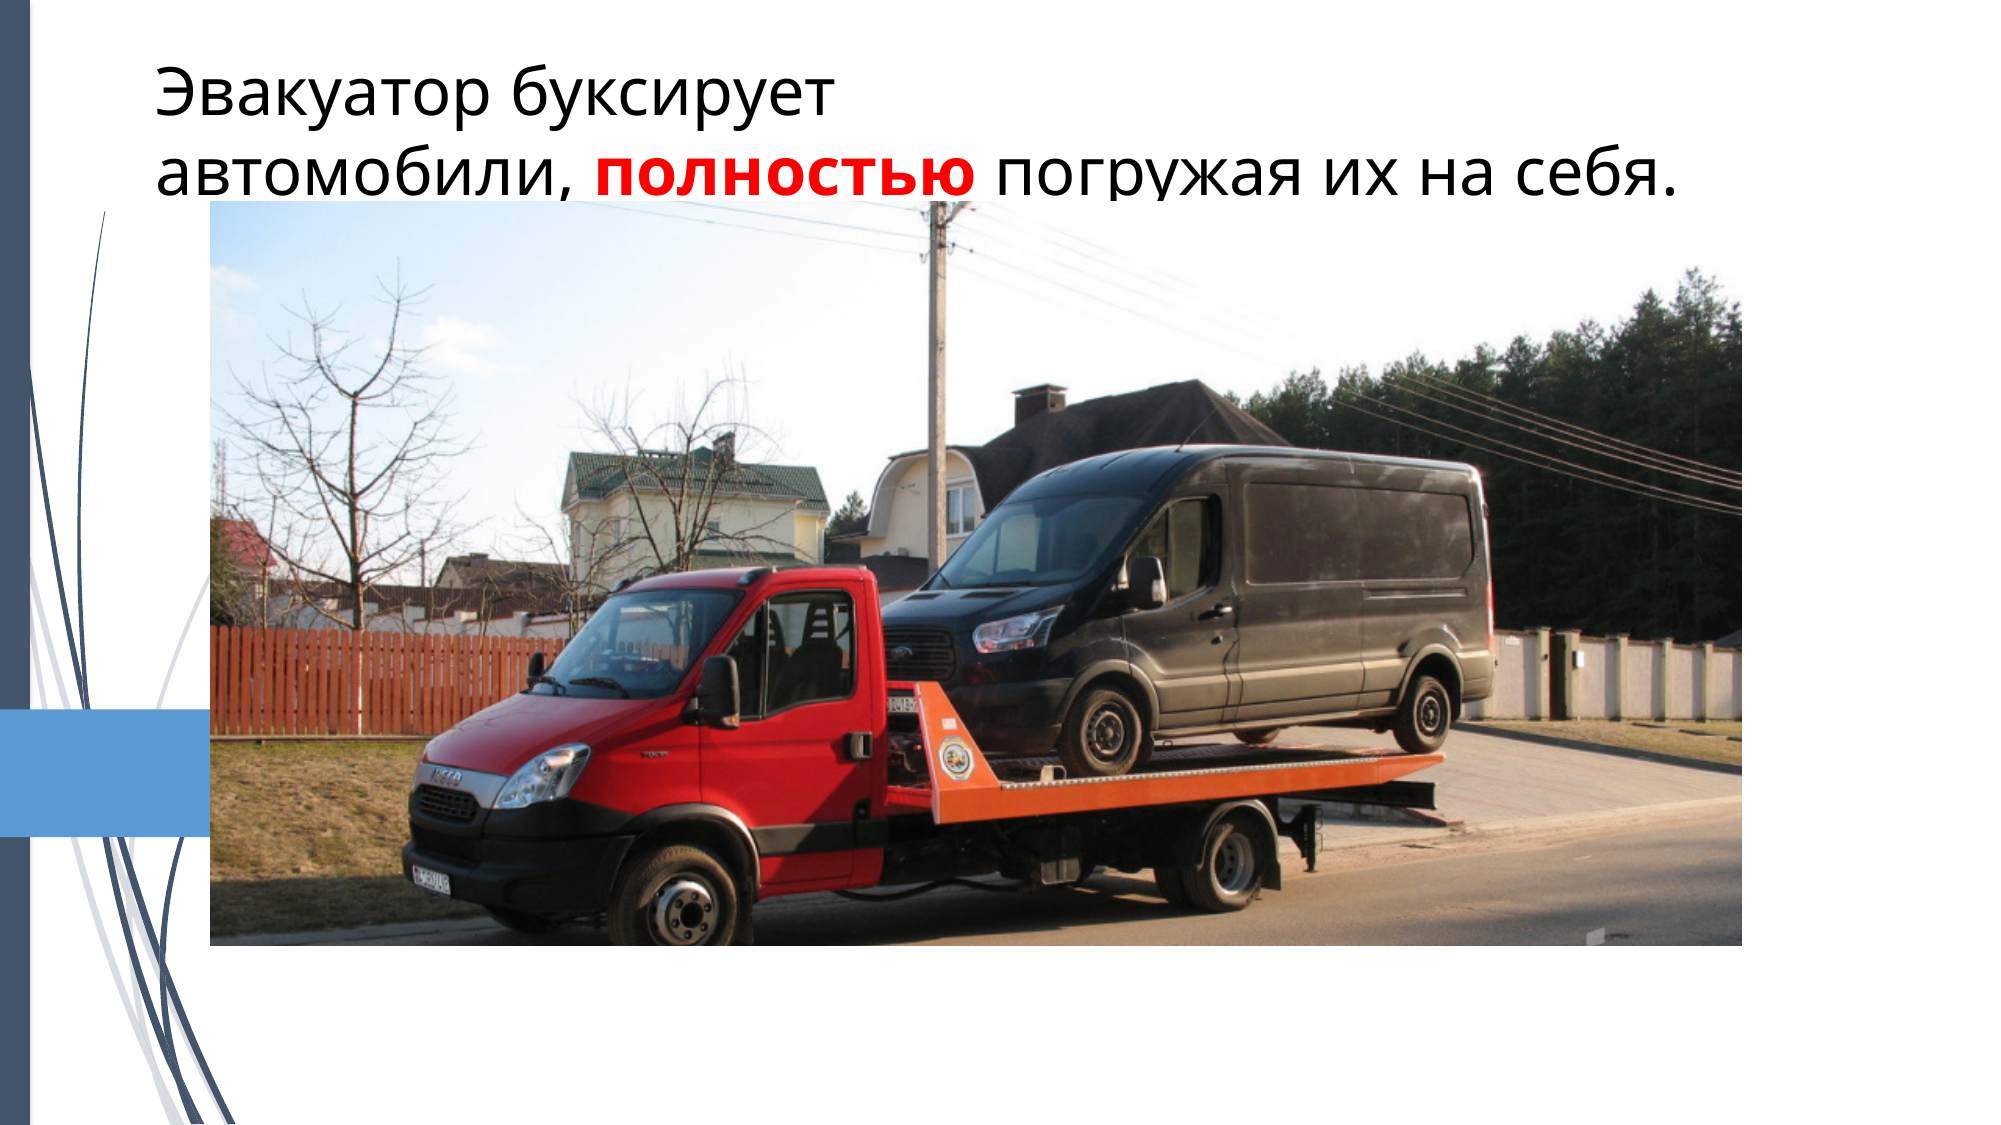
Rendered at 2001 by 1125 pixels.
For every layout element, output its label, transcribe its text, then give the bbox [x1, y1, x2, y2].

subtitle Эвакуатор буксирует автомобили, полностью погружая их на себя. [140, 41, 1722, 995]
picture [209, 201, 1745, 946]
